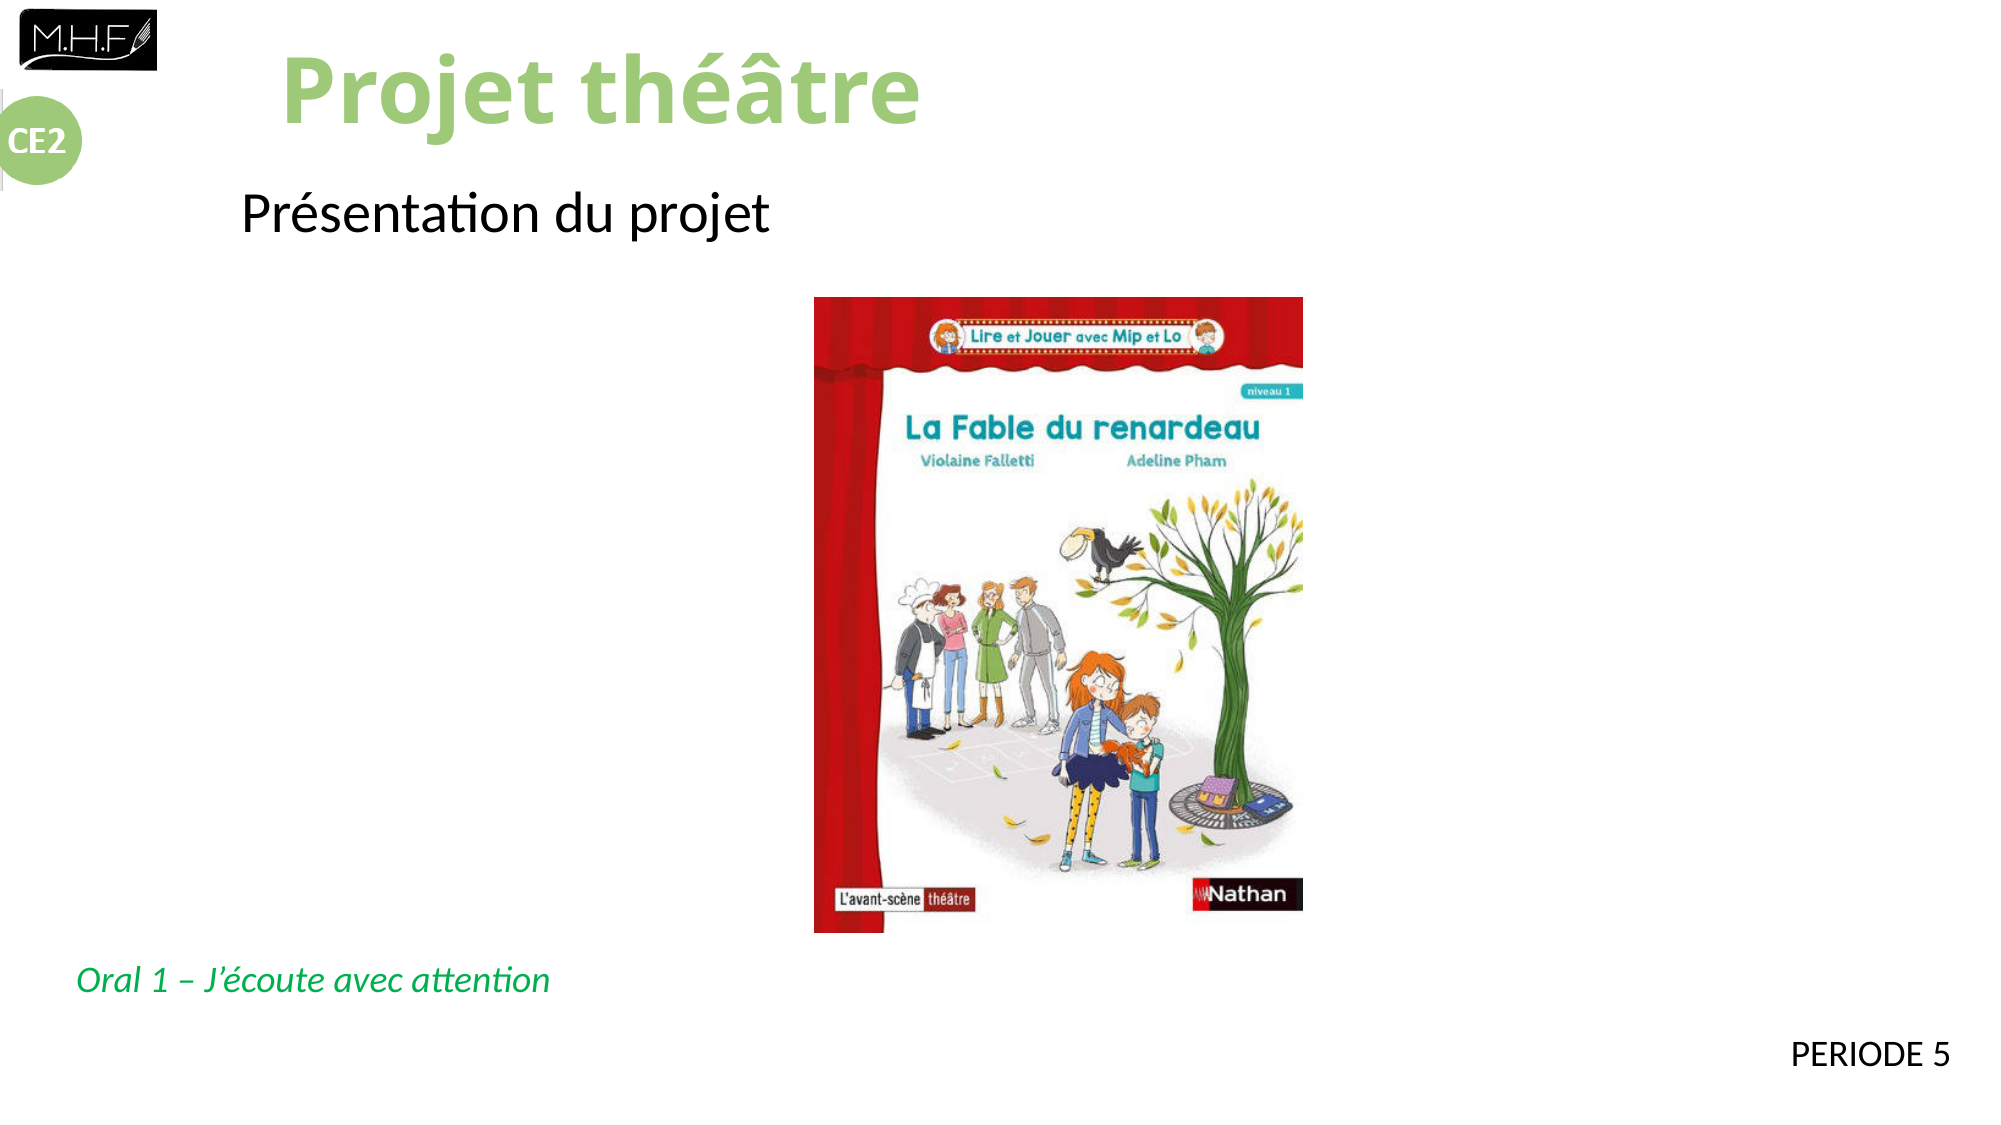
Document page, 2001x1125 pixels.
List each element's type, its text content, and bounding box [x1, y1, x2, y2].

text_box Oral 1 – J’écoute avec attention [61, 947, 1363, 1008]
title Projet théâtre [241, 20, 1877, 169]
picture [16, 7, 157, 74]
picture [814, 297, 1303, 933]
text_box Présentation du projet [226, 174, 956, 253]
text_box PERIODE 5 [1362, 1021, 1967, 1082]
picture [0, 89, 87, 192]
